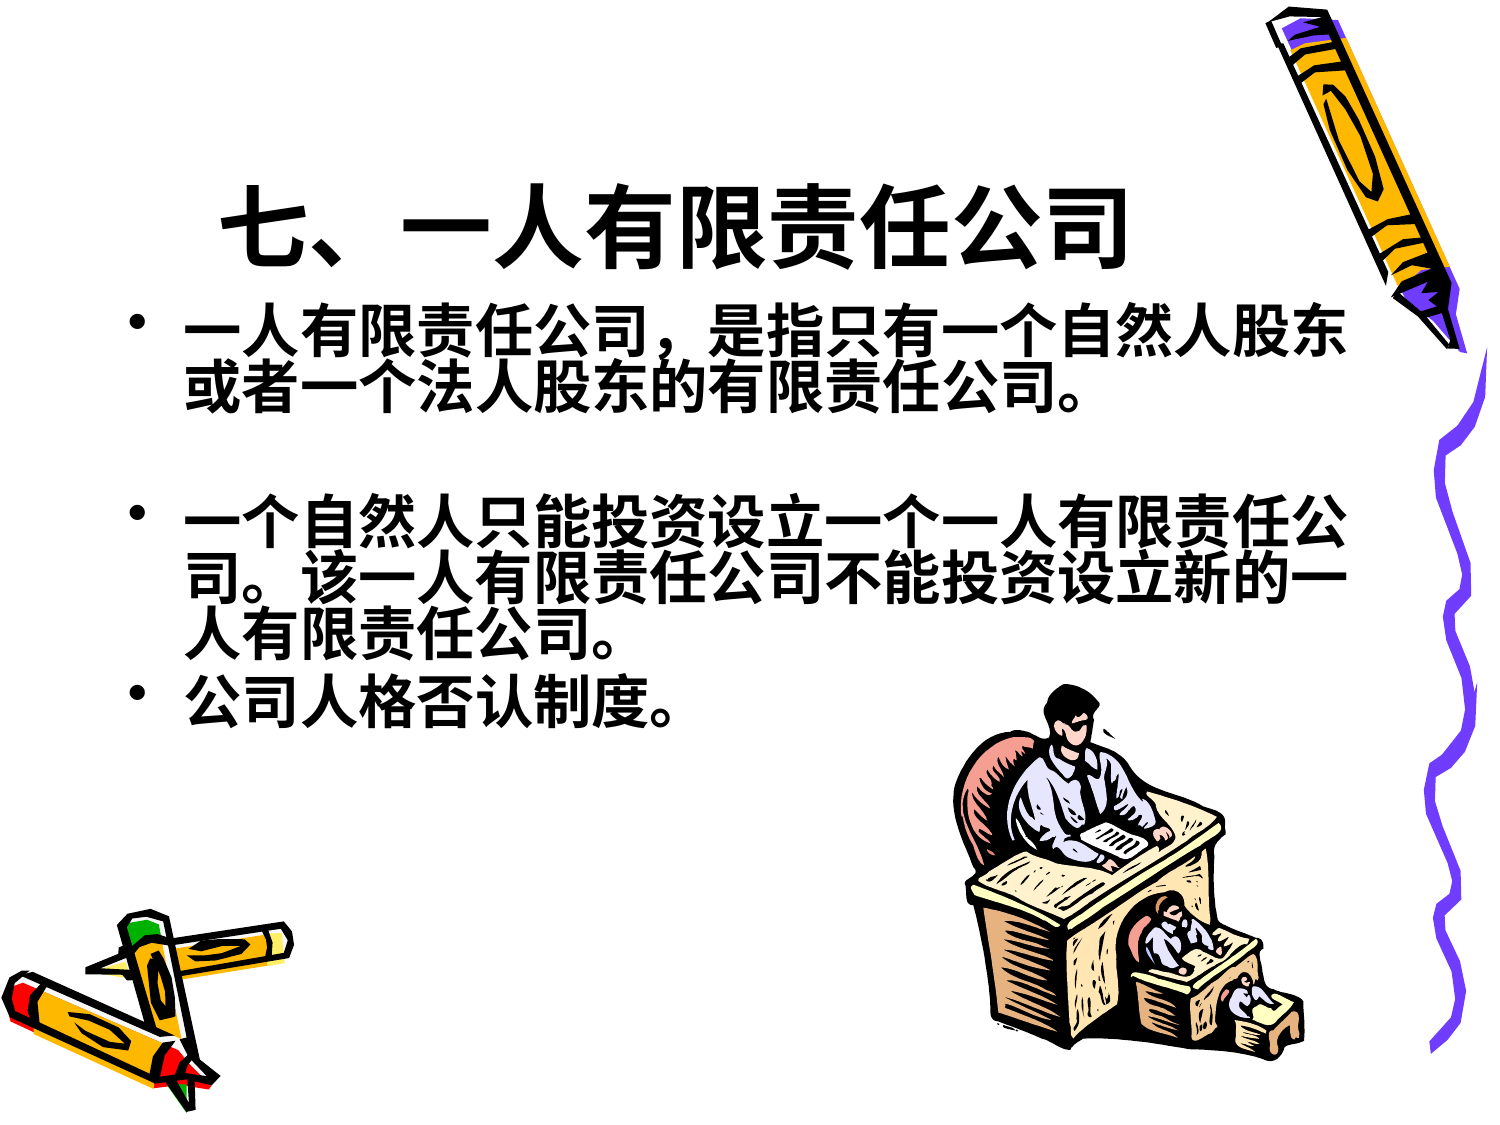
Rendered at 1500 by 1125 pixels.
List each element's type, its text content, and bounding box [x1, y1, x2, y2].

picture [950, 680, 1309, 1065]
title 七、一人有限责任公司 [112, 24, 1240, 288]
list 一人有限责任公司，是指只有一个自然人股东或者一个法人股东的有限责任公司。 一个自然人只能投资设立一个一人有限责任公司。该一人有限责任公司不能投资设立新的一人有限责任公司。 公司人格否认制度。 [112, 299, 1376, 901]
